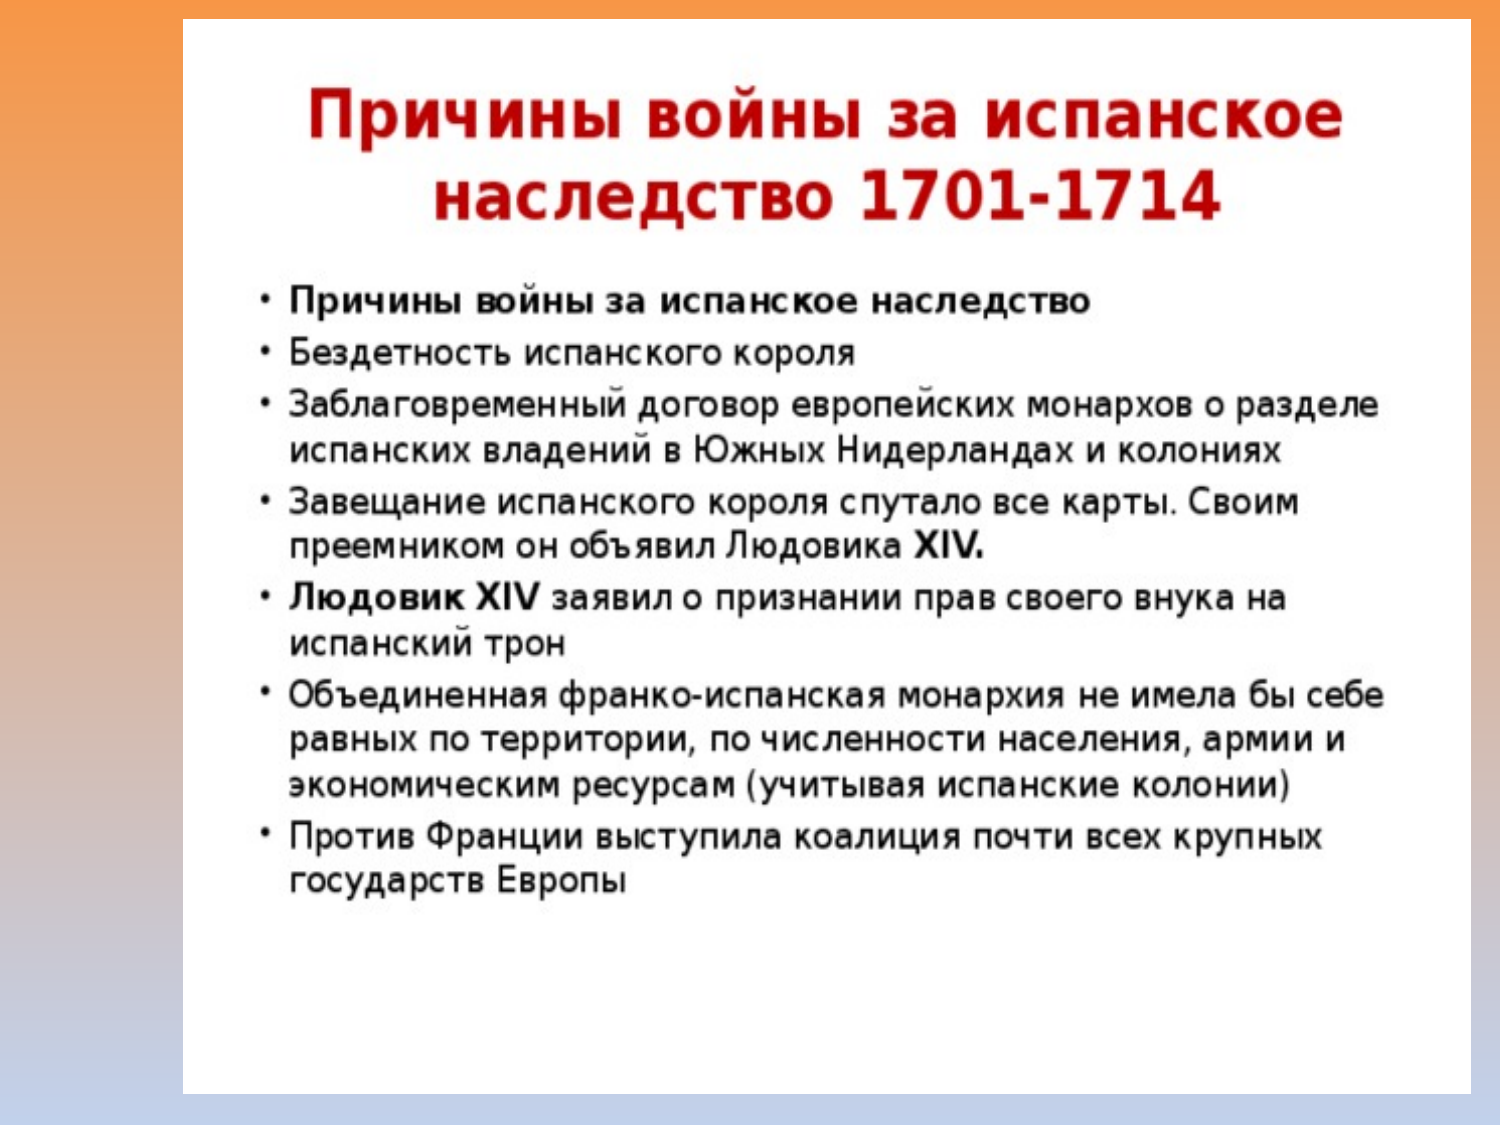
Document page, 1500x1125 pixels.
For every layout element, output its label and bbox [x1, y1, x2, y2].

picture [182, 18, 1471, 1095]
